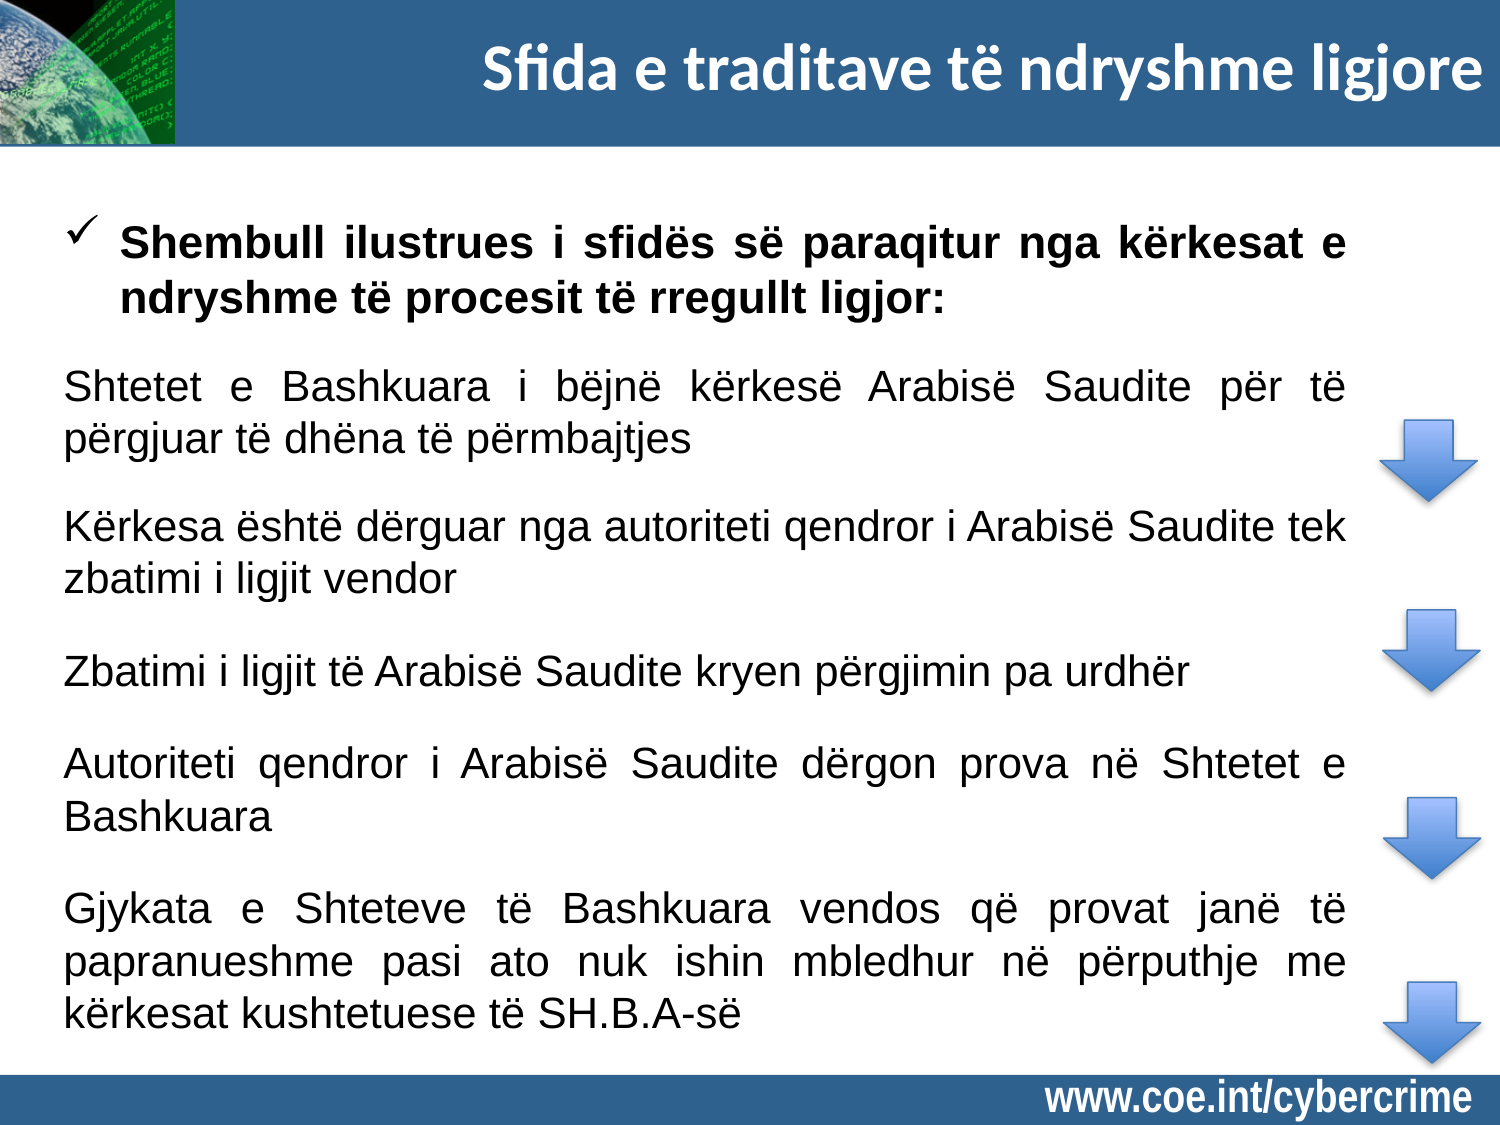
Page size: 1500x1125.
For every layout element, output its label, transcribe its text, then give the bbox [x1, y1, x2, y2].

text_box [1381, 609, 1481, 692]
text_box www.coe.int/cybercrime [1030, 1059, 1500, 1125]
picture [0, 0, 175, 144]
text_box [1379, 419, 1479, 502]
text_box Sfida e traditave të ndryshme ligjore [177, 0, 1500, 149]
text_box Shembull ilustrues i sfidës së paraqitur nga kërkesat e ndryshme të procesit të rregullt ligjor: Shtetet e Bashkuara i bëjnë kërkesë Arabisë Saudite për të përgjuar të dhëna të përmbajtjes Kërkesa është dërguar nga autoriteti qendror i Arabisë Saudite tek zbatimi i ligjit vendor Zbatimi i ligjit të Arabisë Saudite kryen përgjimin pa urdhër Autoriteti qendror i Arabisë Saudite dërgon prova në Shtetet e Bashkuara Gjykata e Shteteve të Bashkuara vendos që provat janë të papranueshme pasi ato nuk ishin mbledhur në përputhje me kërkesat kushtetuese të SH.B.A-së [48, 205, 1363, 1045]
text_box [1382, 796, 1482, 880]
text_box [0, 1073, 1030, 1125]
text_box [1382, 981, 1482, 1064]
